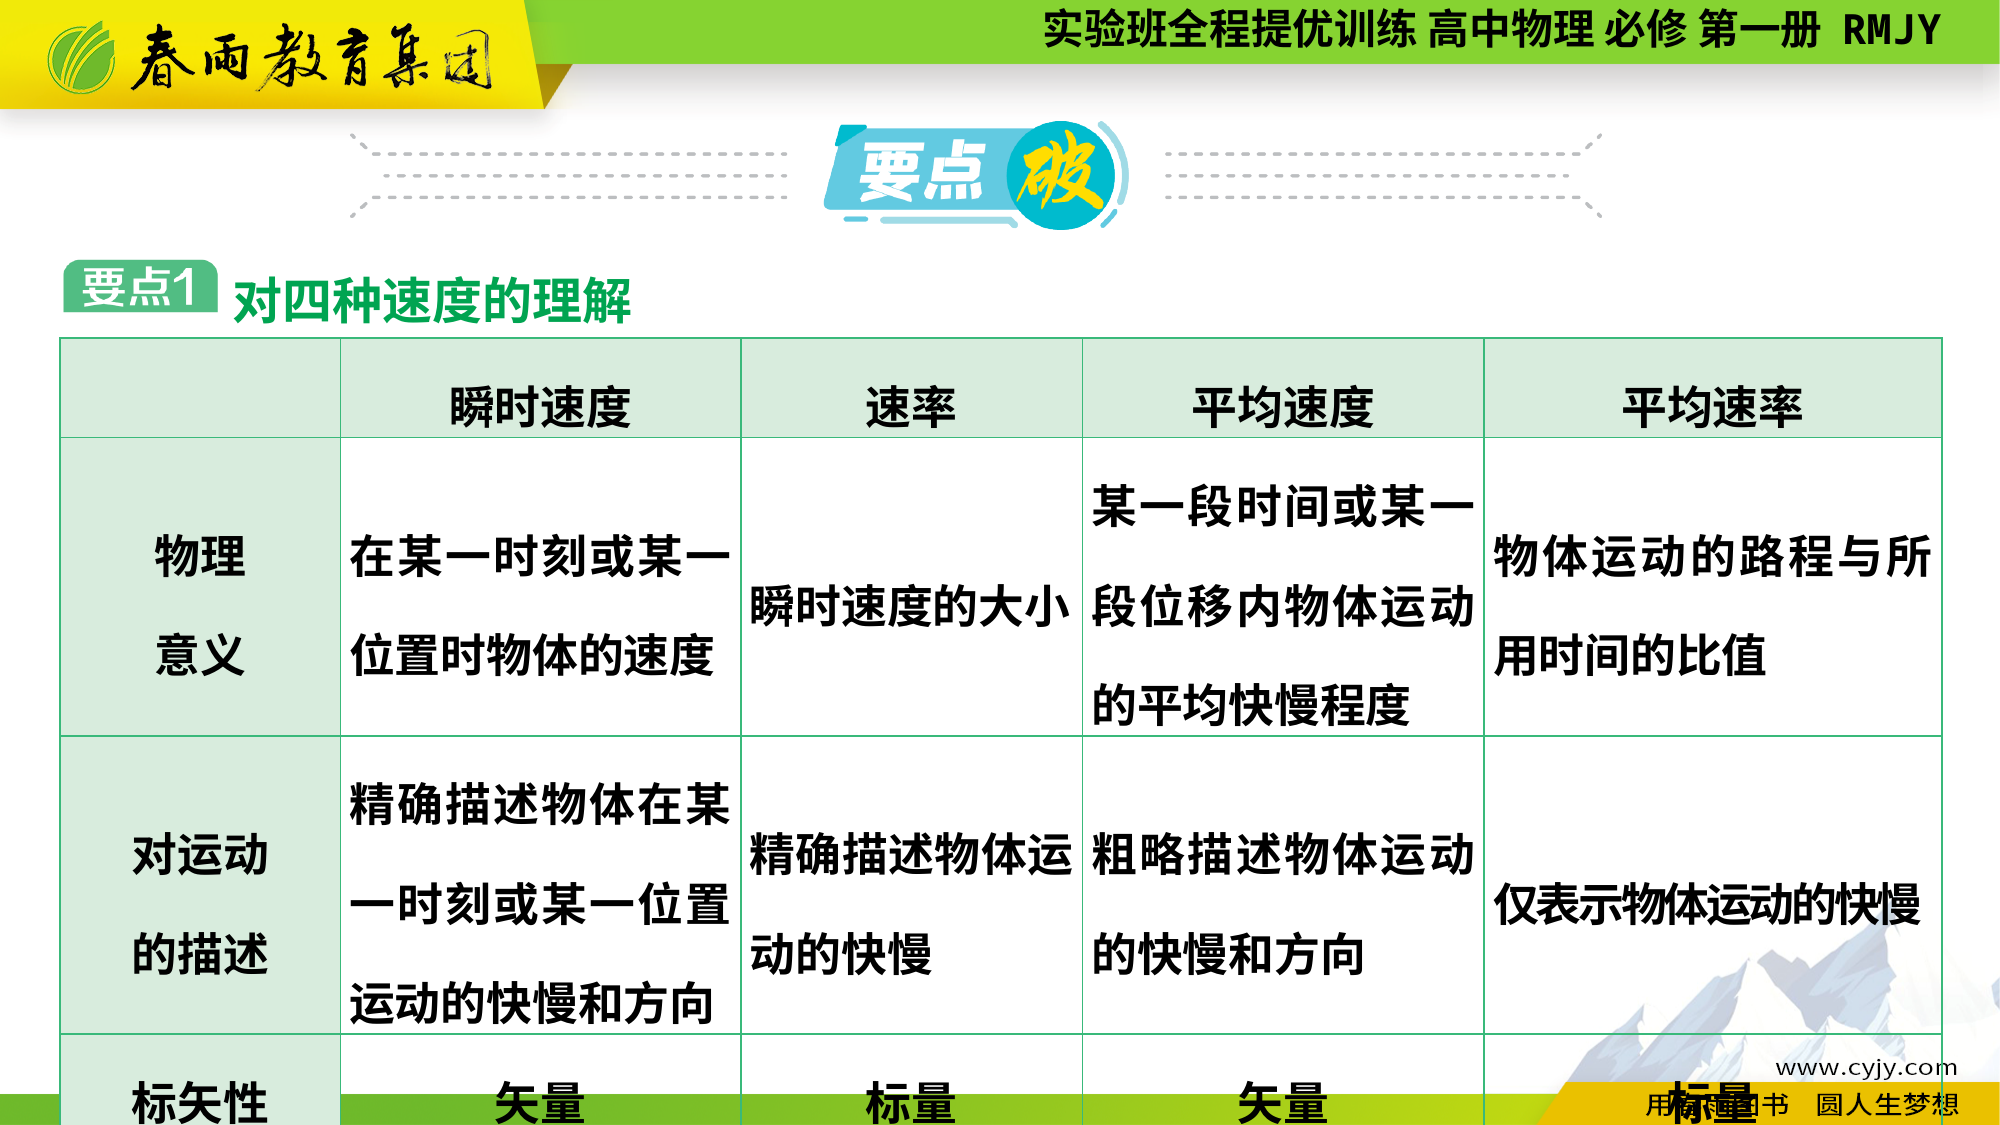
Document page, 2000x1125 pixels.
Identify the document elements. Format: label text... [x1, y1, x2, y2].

table_cell 物体运动的路程与所用时间的比值 [1485, 438, 1941, 735]
table_cell 物理 意义 [61, 438, 340, 735]
table_header 平均速度 [1083, 339, 1483, 437]
table_cell 瞬时速度的大小 [742, 438, 1082, 735]
table_cell 标矢性 [61, 1035, 340, 1125]
table_header 平均速率 [1485, 339, 1941, 437]
table_cell 在某一时刻或某一位置时物体的速度 [341, 438, 740, 735]
table_cell 精确描述物体在某一时刻或某一位置运动的快慢和方向 [341, 737, 740, 1033]
table_cell 标量 [742, 1035, 1082, 1125]
table_cell 矢量 [341, 1035, 740, 1125]
table_cell 矢量 [1083, 1035, 1483, 1125]
list 对四种速度的理解 [59, 232, 1944, 327]
table_header 瞬时速度 [341, 339, 740, 437]
table_cell 粗略描述物体运动的快慢和方向 [1083, 737, 1483, 1033]
table_cell 标量 [1485, 1035, 1941, 1125]
table_header [61, 339, 340, 437]
table_cell 精确描述物体运动的快慢 [742, 737, 1082, 1033]
table_header 速率 [742, 339, 1082, 437]
table_cell 对运动 的描述 [61, 737, 340, 1033]
table_cell 某一段时间或某一段位移内物体运动的平均快慢程度 [1083, 438, 1483, 735]
table_cell 仅表示物体运动的快慢 [1485, 737, 1941, 1033]
picture [0, 0, 2000, 1125]
